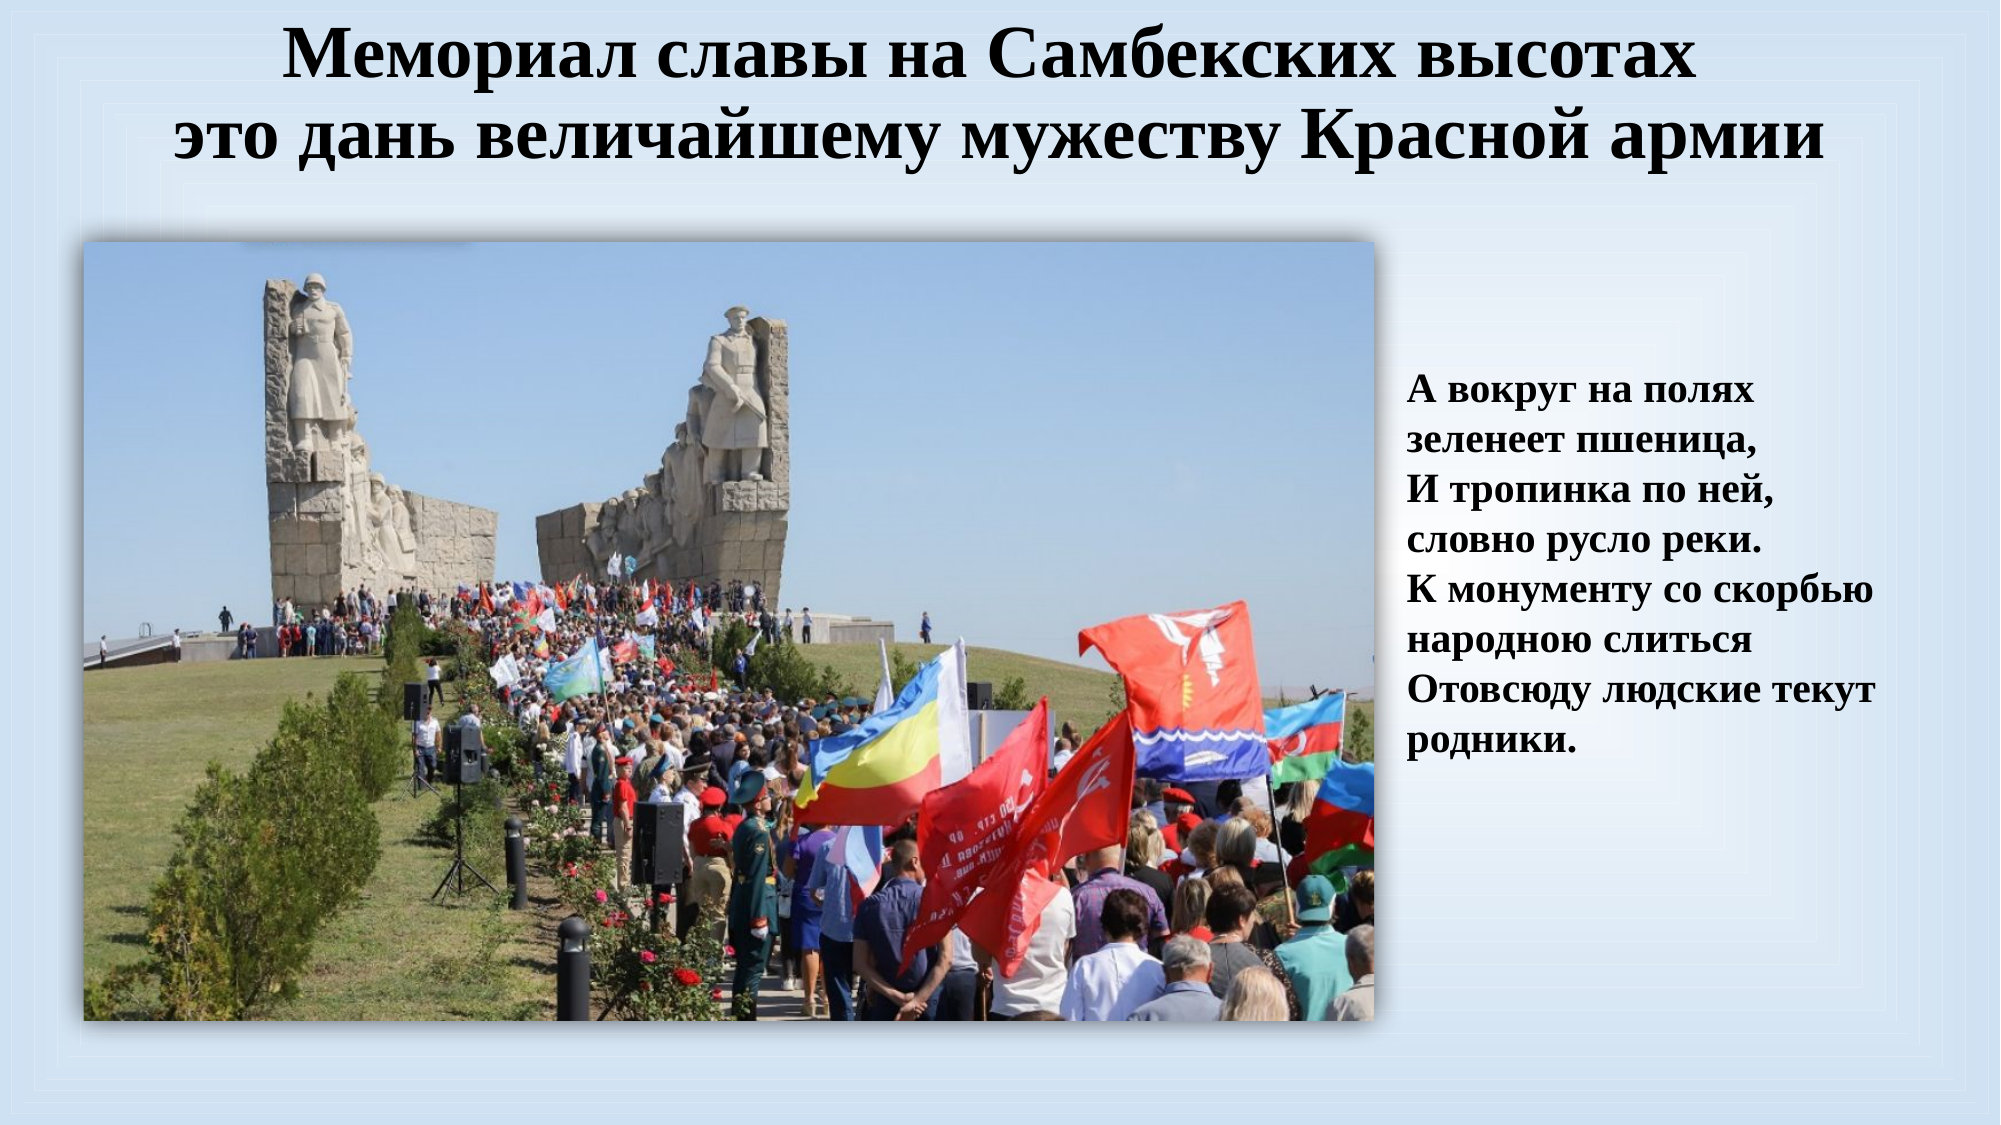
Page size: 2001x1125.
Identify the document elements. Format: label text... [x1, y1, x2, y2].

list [83, 242, 1375, 1021]
text_box А вокруг на полях зеленеет пшеница, И тропинка по ней, словно русло реки. К монументу со скорбью народною слиться Отовсюду людские текут родники. [1396, 352, 1931, 768]
title Мемориал славы на Самбекских высотах это дань величайшему мужеству Красной армии [137, 12, 1863, 176]
